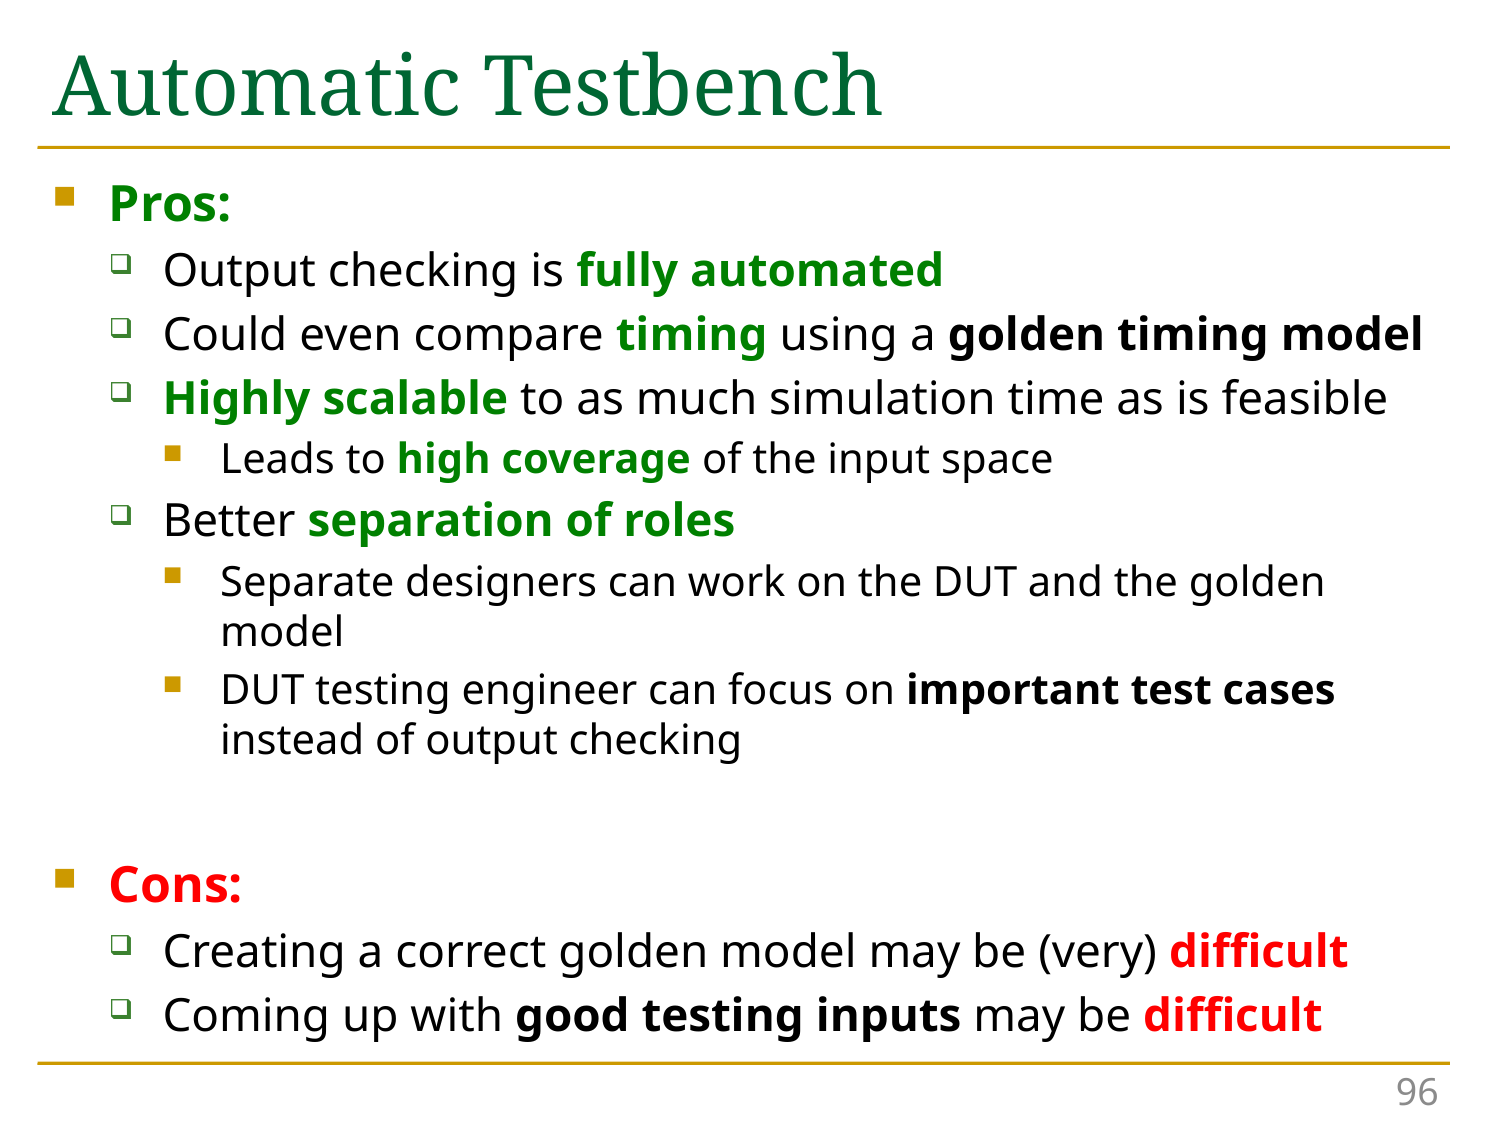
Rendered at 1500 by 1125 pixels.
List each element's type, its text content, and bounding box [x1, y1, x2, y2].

list Pros: Output checking is fully automated Could even compare timing using a golden timing model Highly scalable to as much simulation time as is feasible Leads to high coverage of the input space Better separation of roles Separate designers can work on the DUT and the golden model DUT testing engineer can focus on important test cases instead of output checking Cons: Creating a correct golden model may be (very) difficult Coming up with good testing inputs may be difficult [37, 163, 1450, 1038]
slide_number 96 [1116, 1063, 1454, 1124]
title Automatic Testbench [37, 24, 1450, 163]
